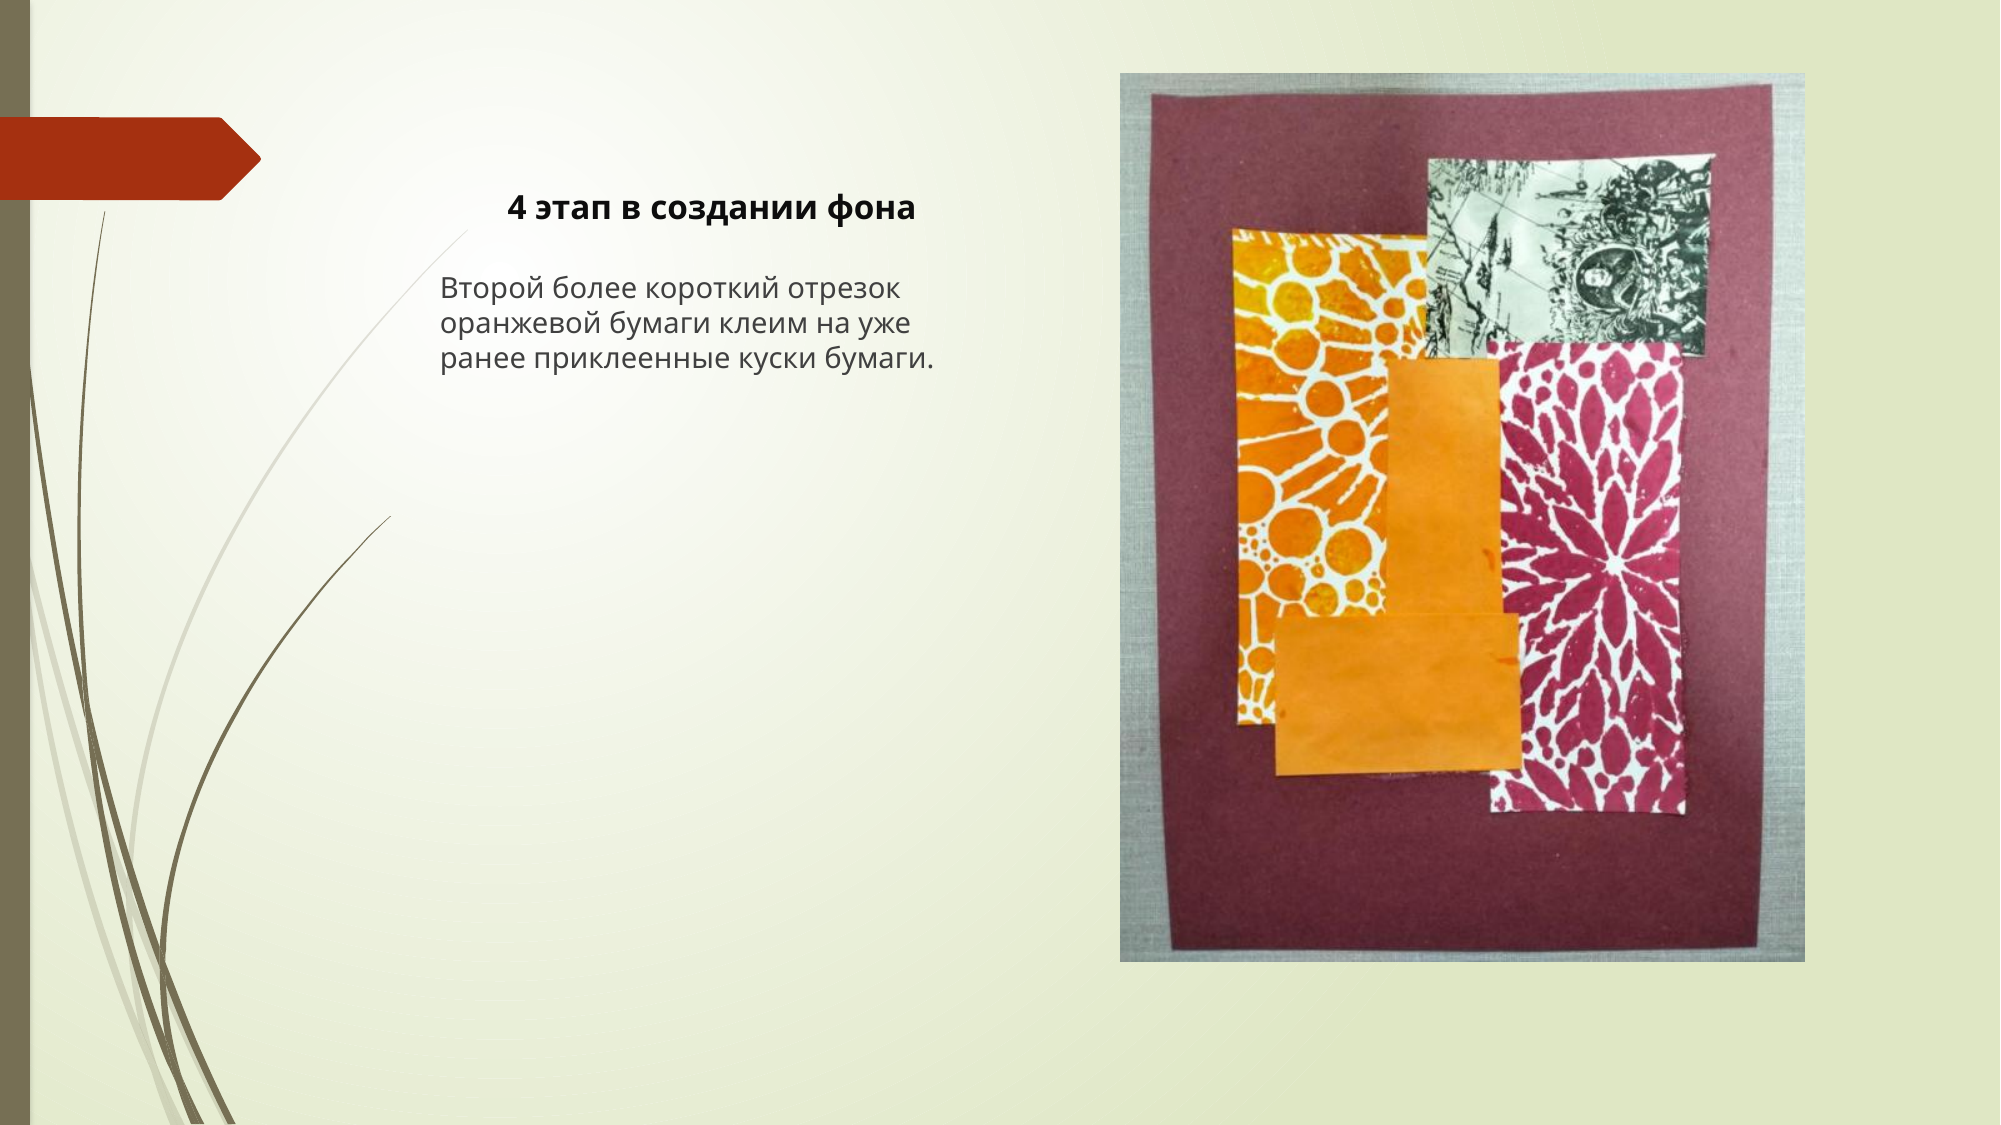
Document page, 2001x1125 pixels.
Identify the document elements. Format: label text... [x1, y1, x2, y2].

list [1119, 72, 1805, 962]
list Второй более короткий отрезок оранжевой бумаги клеим на уже ранее приклеенные куски бумаги. [424, 262, 1000, 962]
title 4 этап в создании фона [424, 73, 1000, 234]
